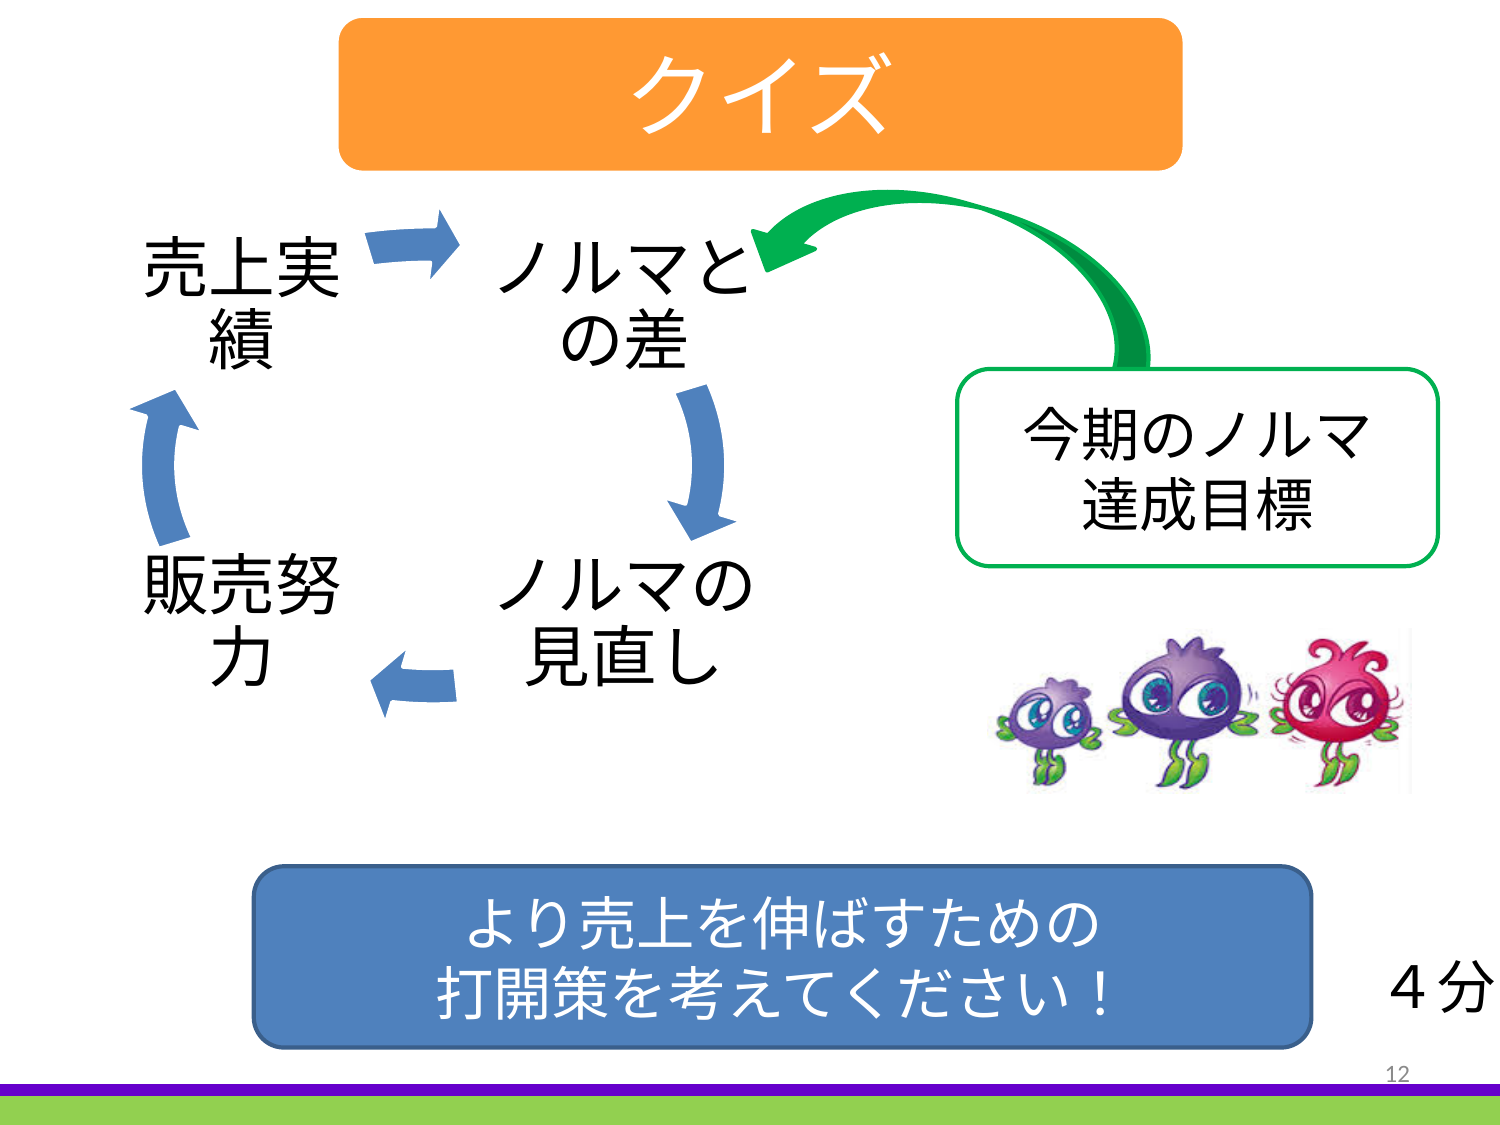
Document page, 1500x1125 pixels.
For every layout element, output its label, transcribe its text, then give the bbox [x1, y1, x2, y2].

text_box より売上を伸ばすための 打開策を考えてください！ [251, 864, 1314, 1050]
text_box ４分 [1364, 942, 1500, 1028]
slide_number 12 [1074, 1042, 1425, 1084]
text_box [0, 1096, 1500, 1125]
text_box クイズ [334, 13, 1187, 175]
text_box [38, 201, 1439, 800]
text_box [0, 1084, 1500, 1096]
